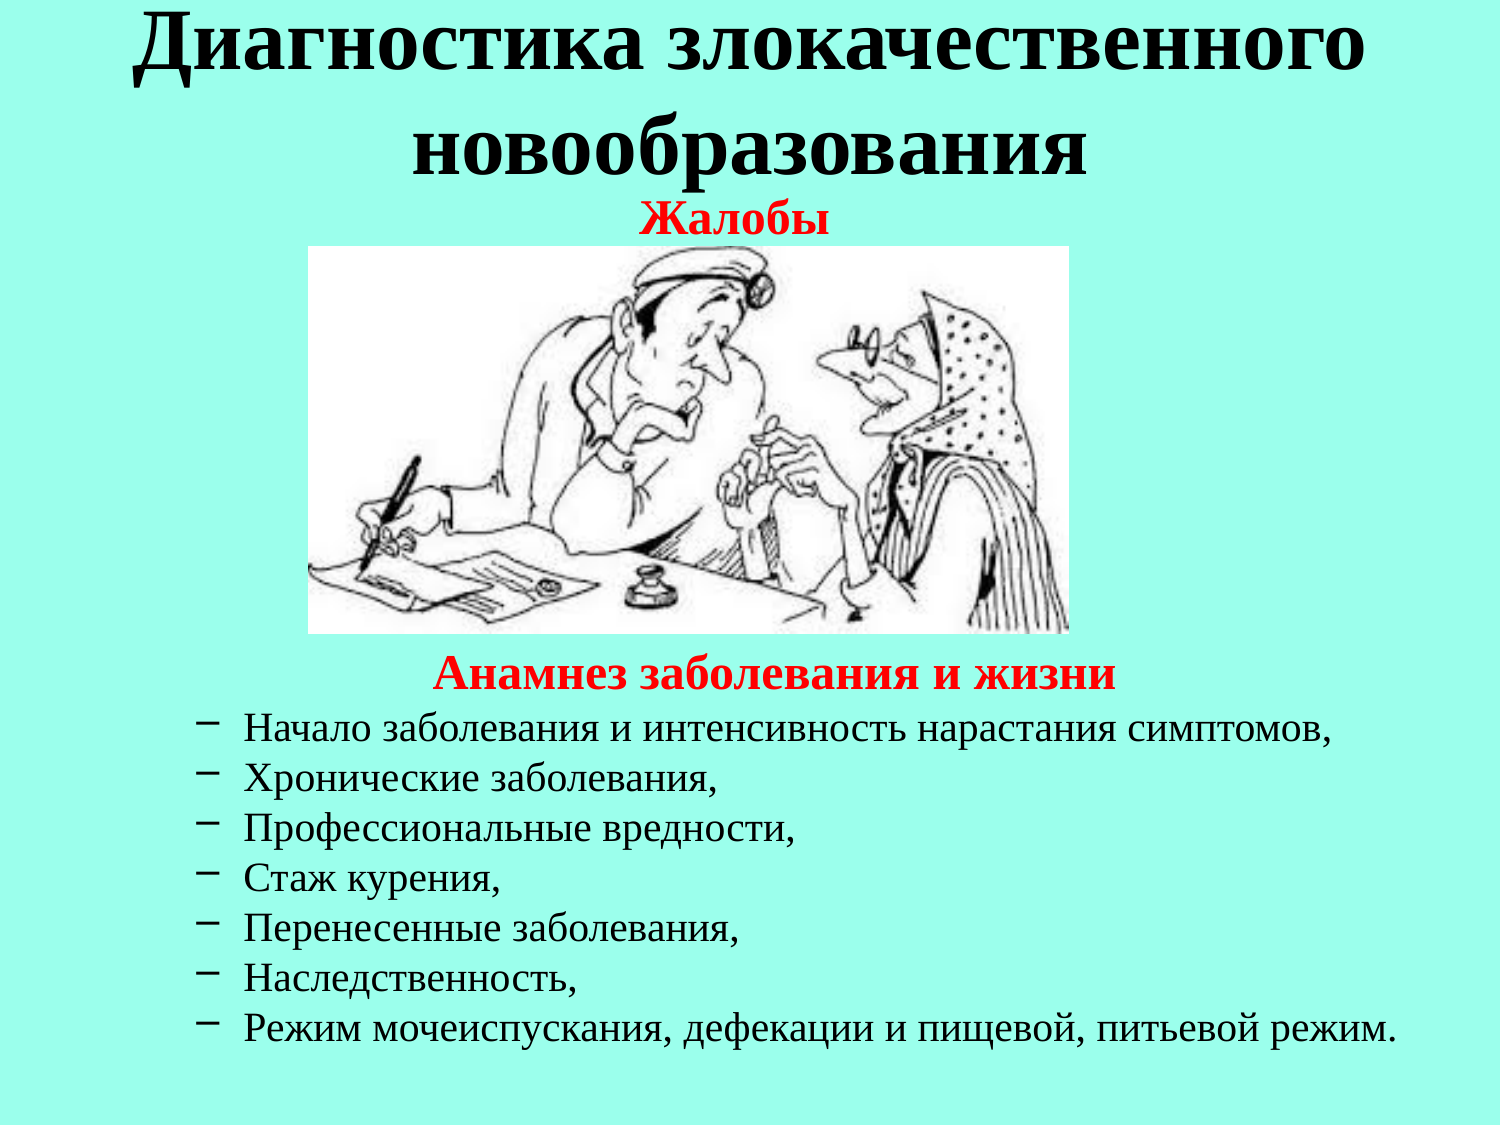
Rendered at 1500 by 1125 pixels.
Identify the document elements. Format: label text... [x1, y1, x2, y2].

picture [307, 246, 1070, 635]
title Диагностика злокачественного новообразования [0, 28, 1500, 147]
text_box Жалобы [556, 177, 902, 244]
text_box Анамнез заболевания и жизни Начало заболевания и интенсивность нарастания симптомов, Хронические заболевания, Профессиональные вредности, Стаж курения, Перенесенные заболевания, Наследственность, Режим мочеиспускания, дефекации и пищевой, питьевой режим. [106, 632, 1442, 1100]
